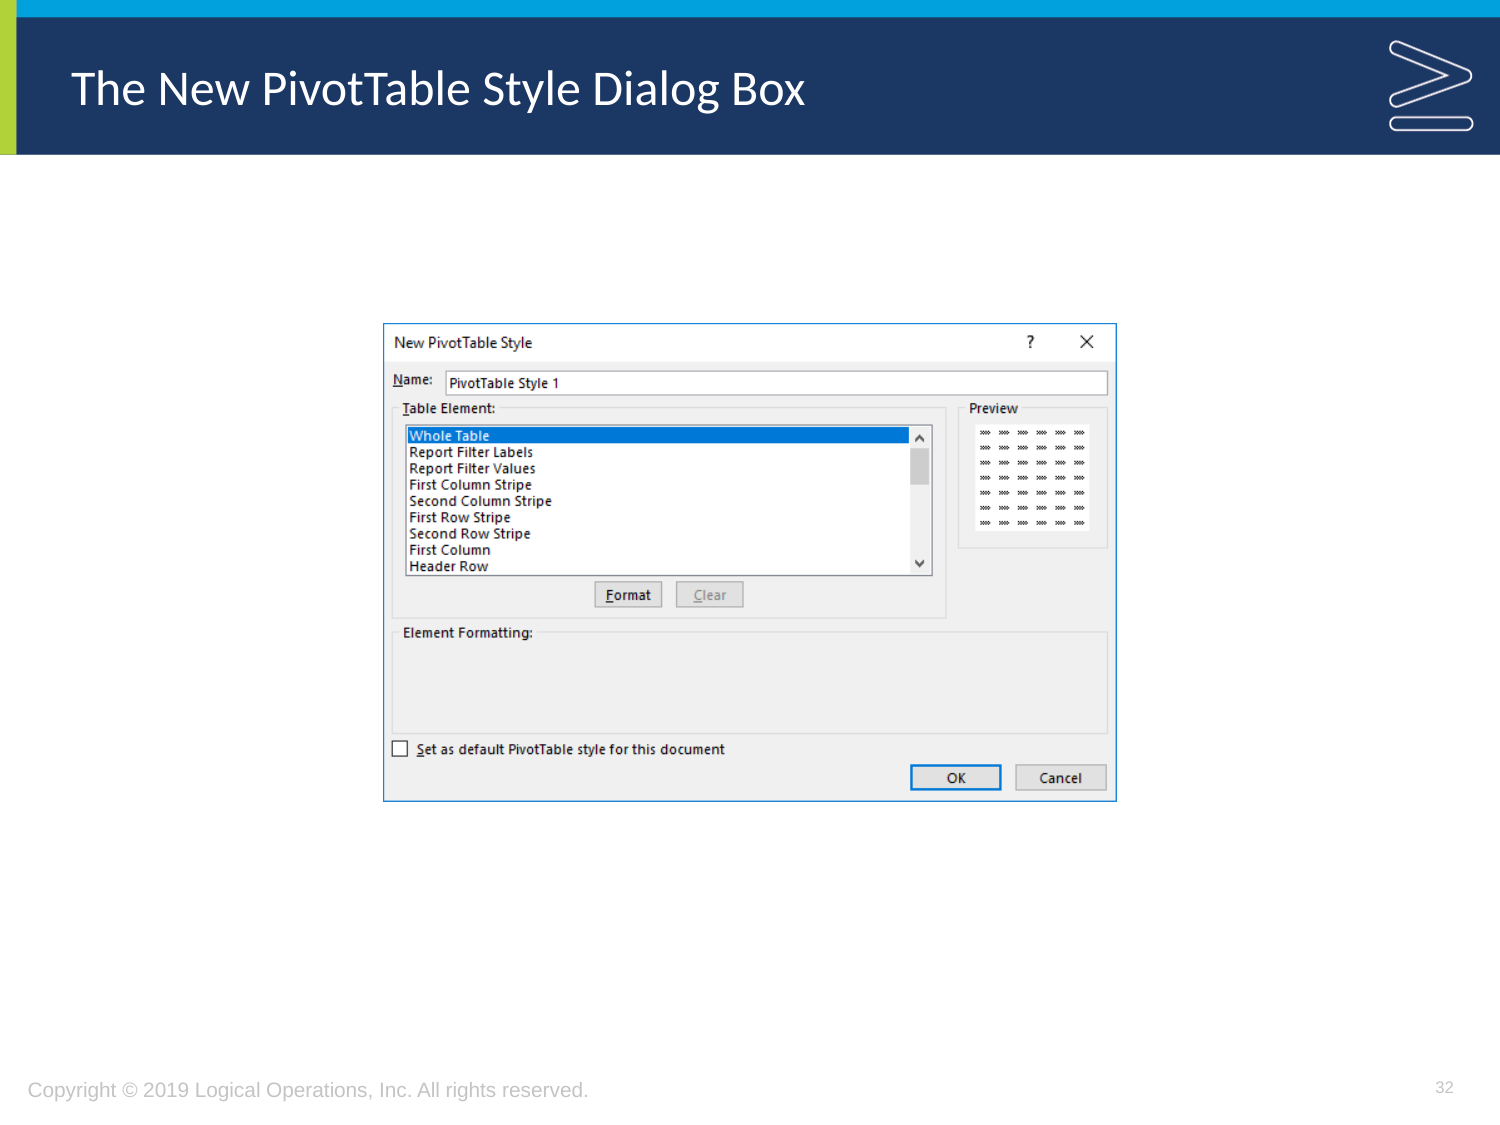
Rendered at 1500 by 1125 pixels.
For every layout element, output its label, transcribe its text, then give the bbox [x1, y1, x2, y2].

title The New PivotTable Style Dialog Box [56, 16, 1350, 155]
slide_number 32 [1118, 1057, 1469, 1118]
picture [0, 0, 56, 155]
picture [383, 323, 1117, 802]
picture [1350, 18, 1500, 155]
